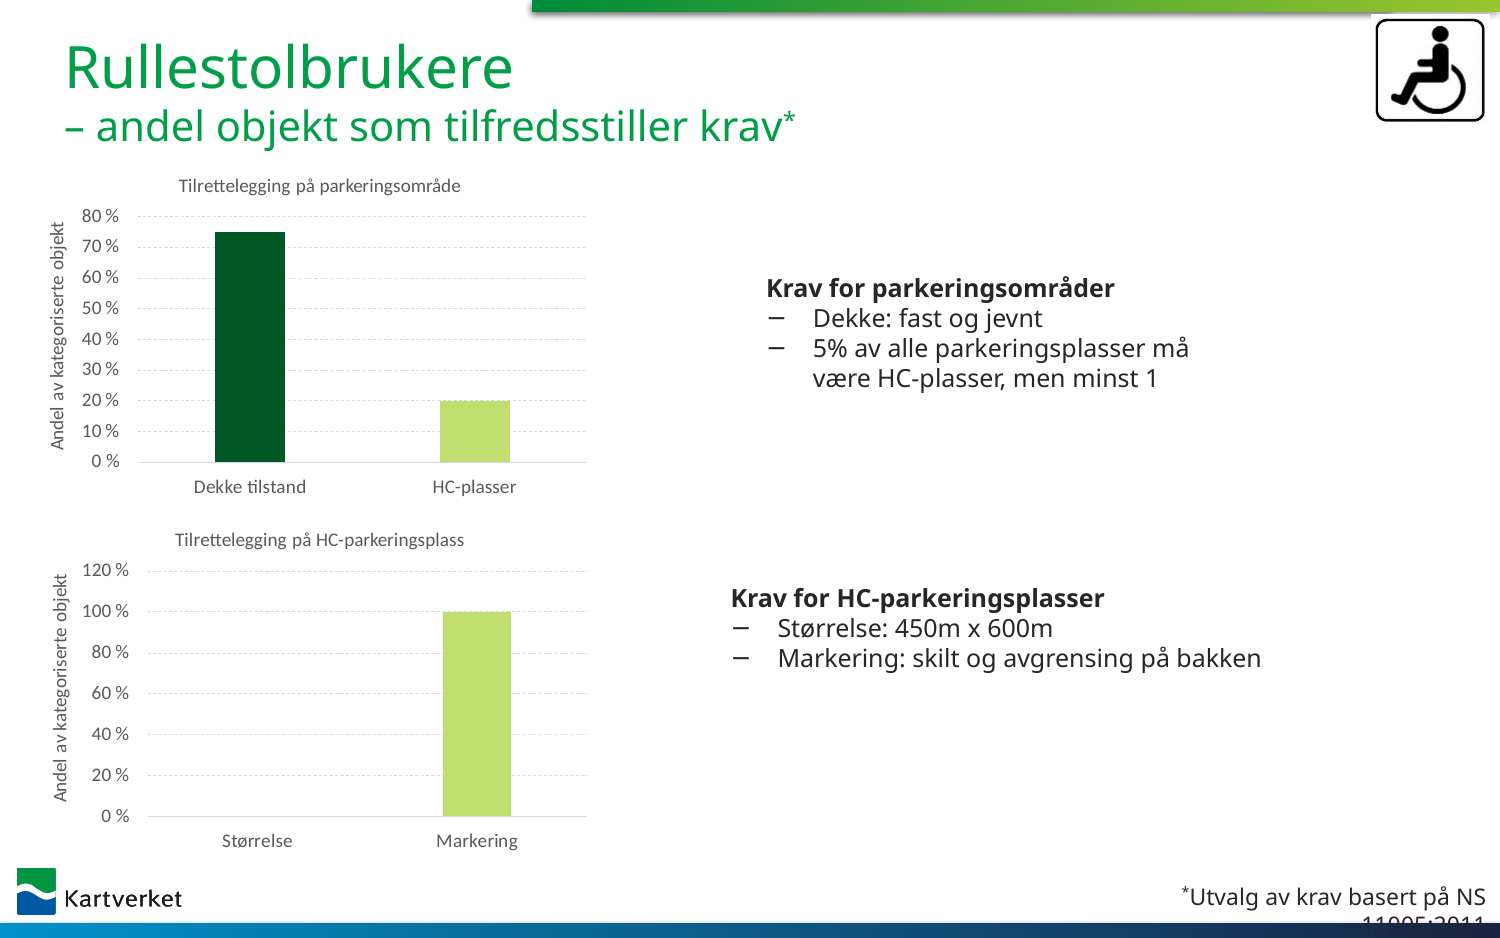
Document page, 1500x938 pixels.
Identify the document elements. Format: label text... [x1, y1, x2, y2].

text_box Rullestolbrukere – andel objekt som tilfredsstiller krav* [49, 23, 1431, 158]
text_box Krav for HC-parkeringsplasser Størrelse: 450m x 600m Markering: skilt og avgrensing på bakken [715, 574, 1278, 680]
text_box *Utvalg av krav basert på NS 11005:2011 [1068, 873, 1500, 938]
picture [1371, 13, 1491, 127]
picture [41, 520, 598, 859]
picture [41, 166, 598, 505]
text_box Krav for parkeringsområder Dekke: fast og jevnt 5% av alle parkeringsplasser må være HC-plasser, men minst 1 [751, 264, 1232, 400]
